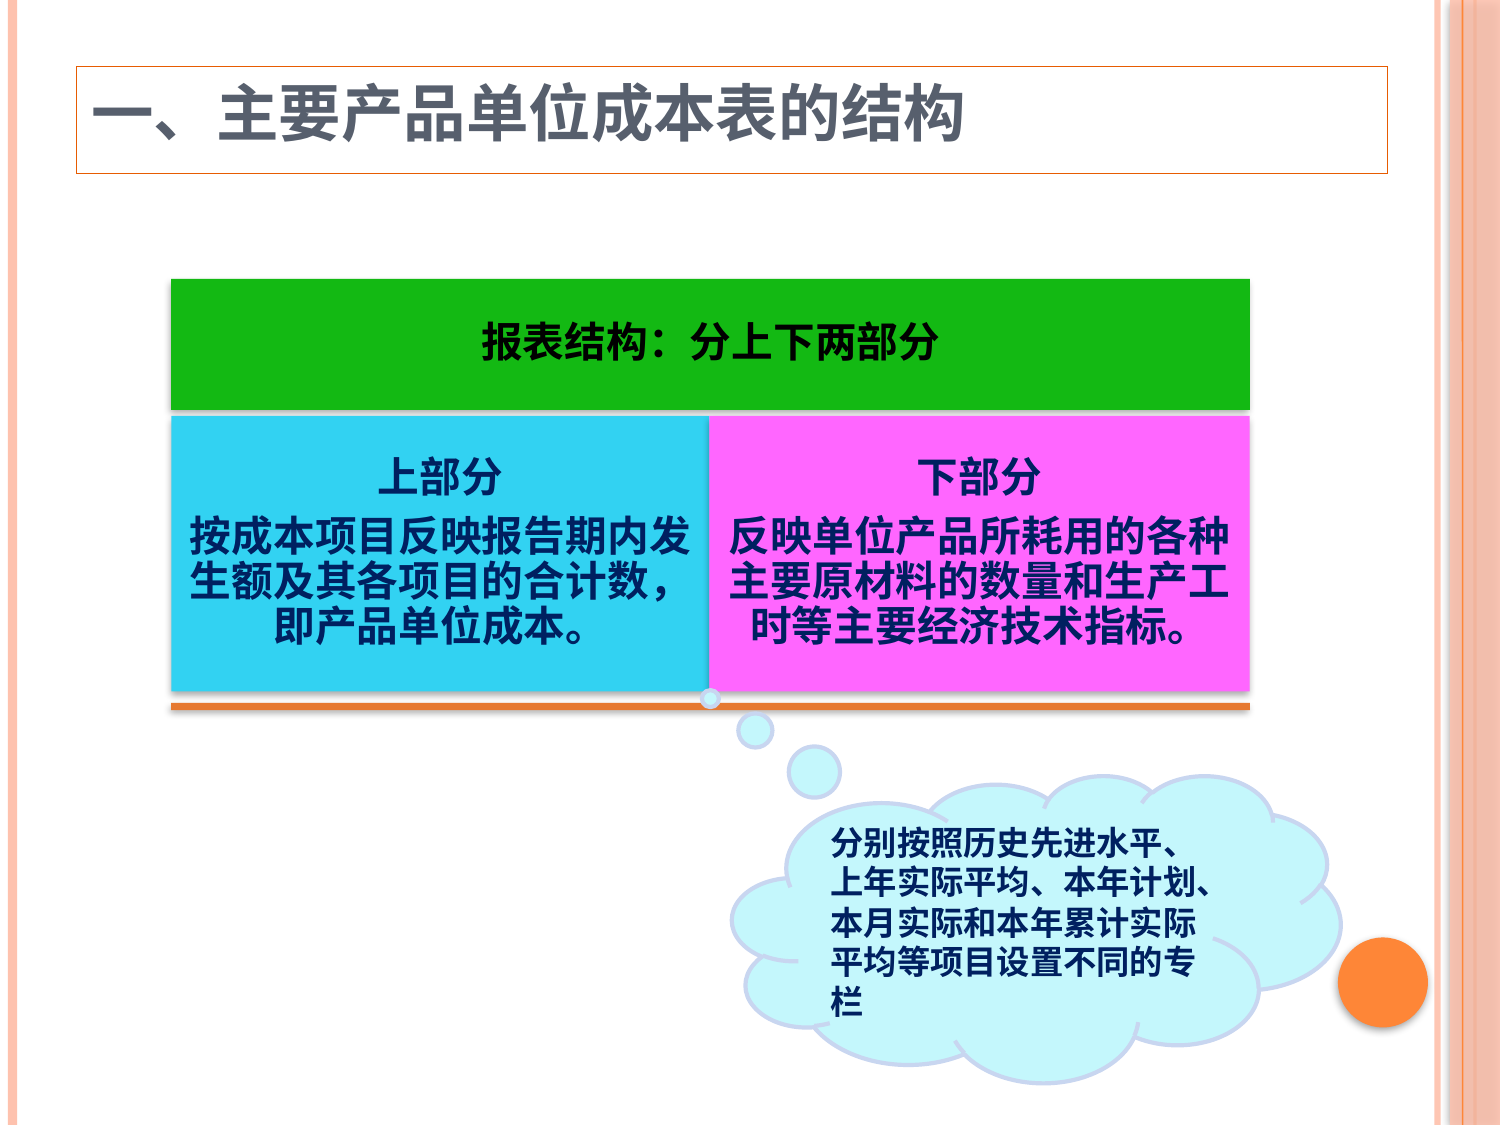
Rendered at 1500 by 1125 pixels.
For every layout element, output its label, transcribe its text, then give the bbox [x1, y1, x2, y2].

text_box 分别按照历史先进水平、上年实际平均、本年计划、本月实际和本年累计实际平均等项目设置不同的专栏 [786, 744, 843, 800]
text_box 分别按照历史先进水平、上年实际平均、本年计划、本月实际和本年累计实际平均等项目设置不同的专栏 [729, 774, 1343, 1086]
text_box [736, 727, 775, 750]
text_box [170, 278, 1251, 717]
text_box 一、主要产品单位成本表的结构 [76, 66, 1388, 174]
